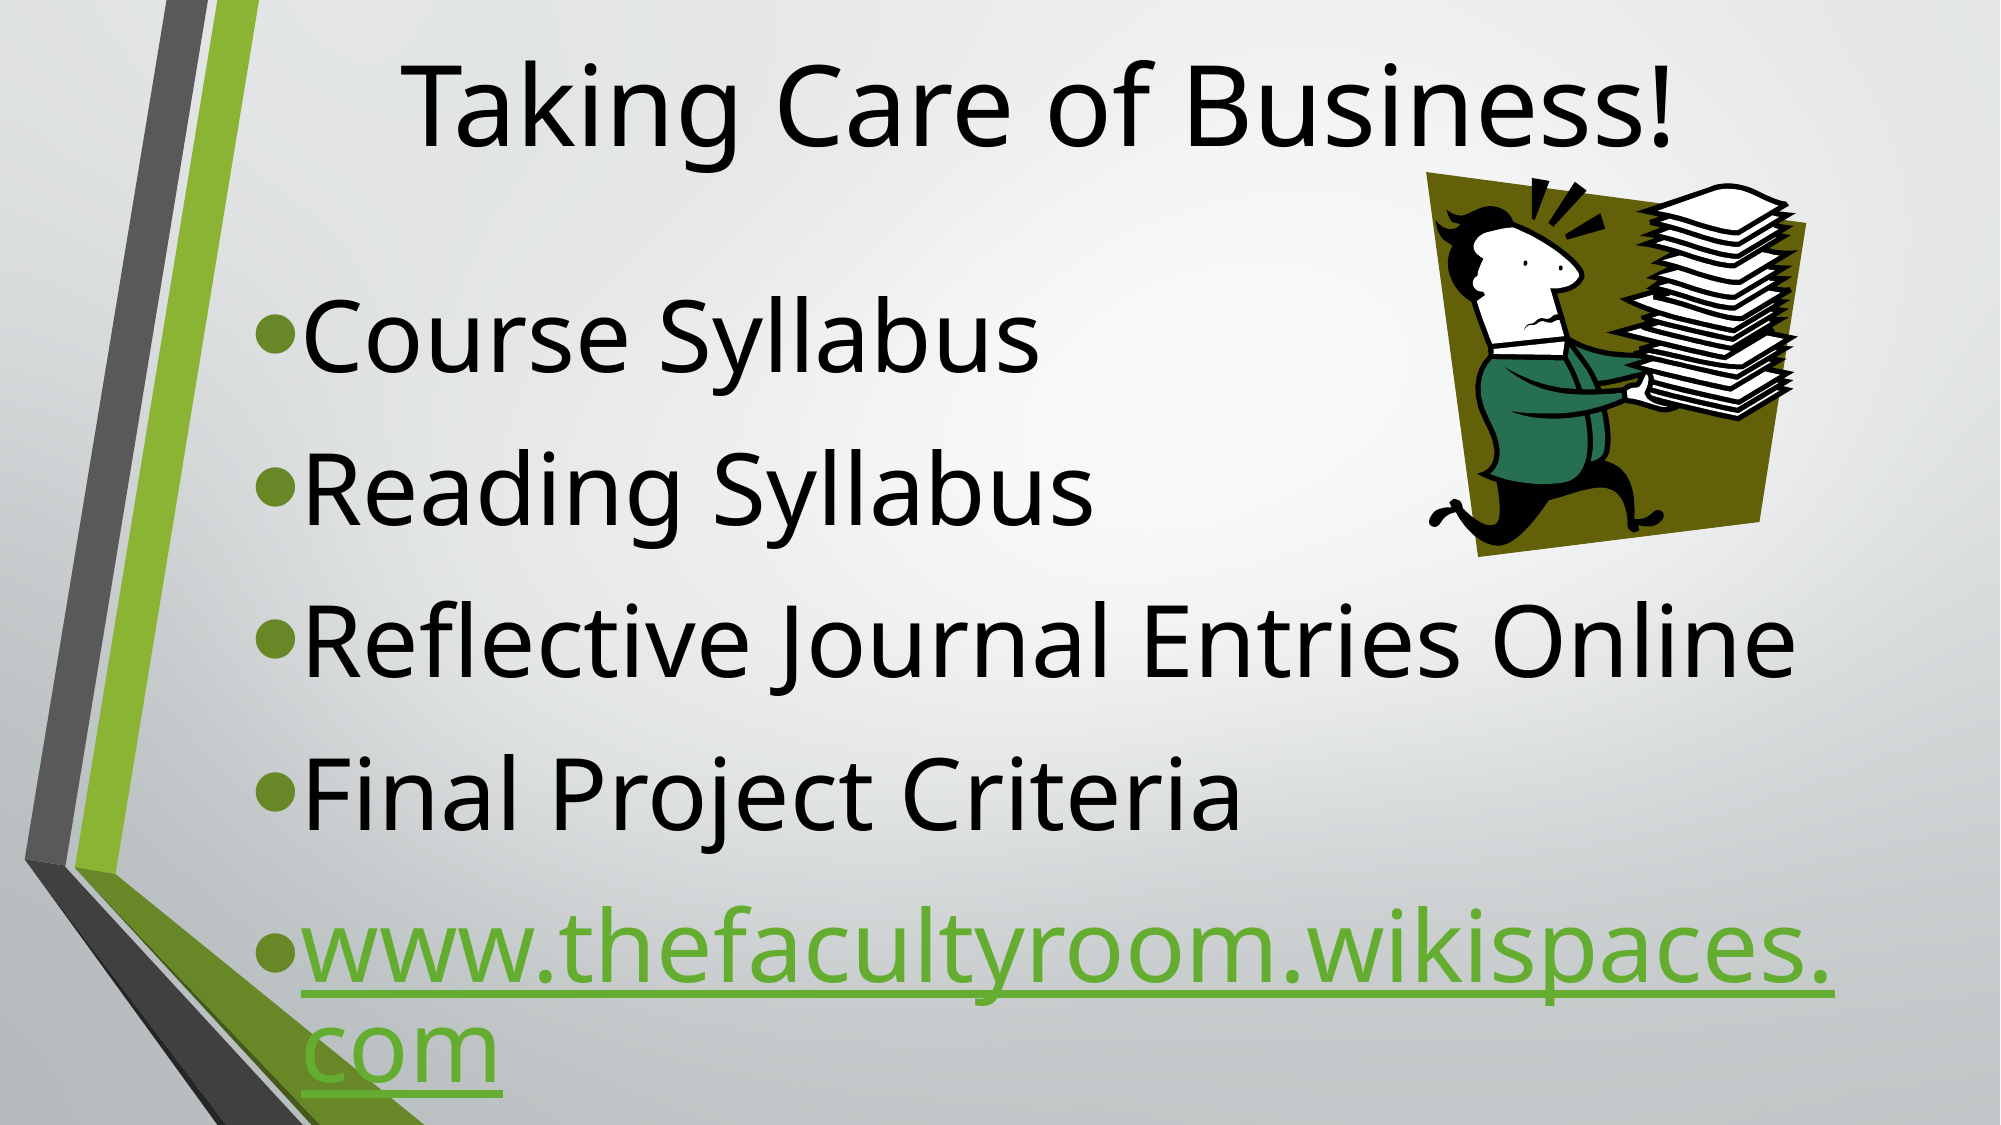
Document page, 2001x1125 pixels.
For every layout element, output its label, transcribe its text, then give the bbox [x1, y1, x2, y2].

list Course Syllabus Reading Syllabus Reflective Journal Entries Online Final Project Criteria www.thefacultyroom.wikispaces.com [235, 465, 1879, 979]
picture [1424, 171, 1807, 558]
title Taking Care of Business! [235, 14, 1843, 189]
